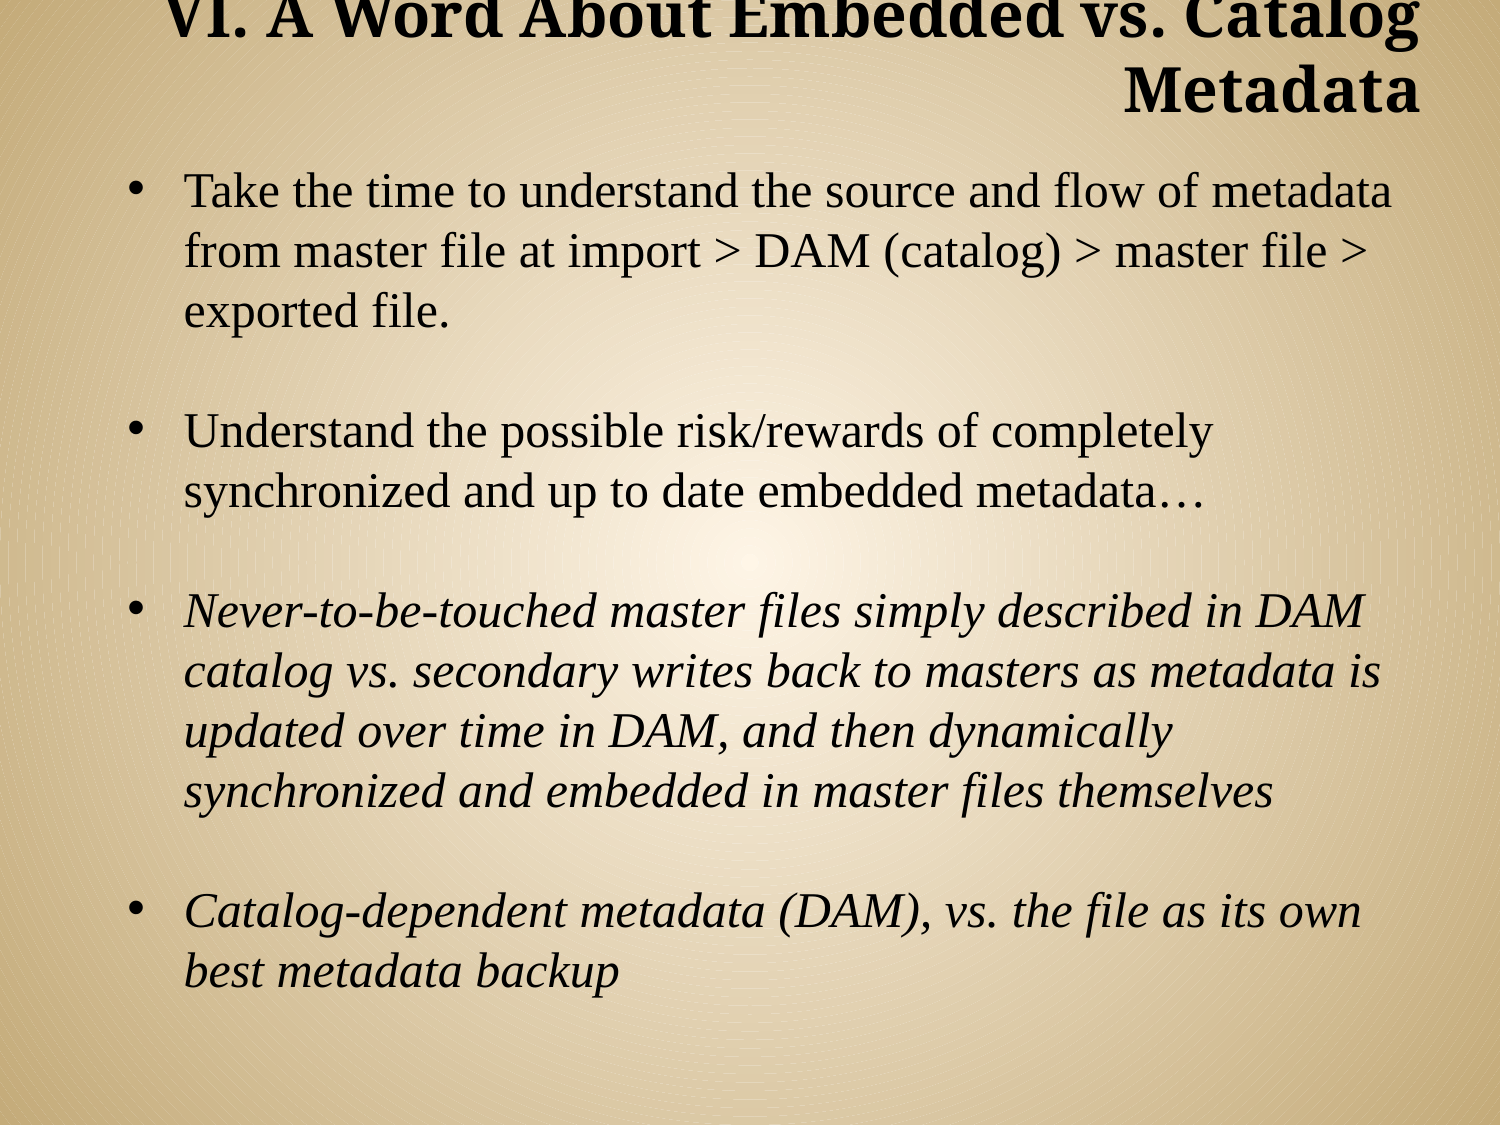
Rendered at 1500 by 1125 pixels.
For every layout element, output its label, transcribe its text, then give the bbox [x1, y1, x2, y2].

text_box VI. A Word About Embedded vs. Catalog Metadata [50, 62, 1425, 125]
text_box Take the time to understand the source and flow of metadata from master file at import > DAM (catalog) > master file > exported file. Understand the possible risk/rewards of completely synchronized and up to date embedded metadata… Never-to-be-touched master files simply described in DAM catalog vs. secondary writes back to masters as metadata is updated over time in DAM, and then dynamically synchronized and embedded in master files themselves Catalog-dependent metadata (DAM), vs. the file as its own best metadata backup [112, 149, 1450, 1005]
